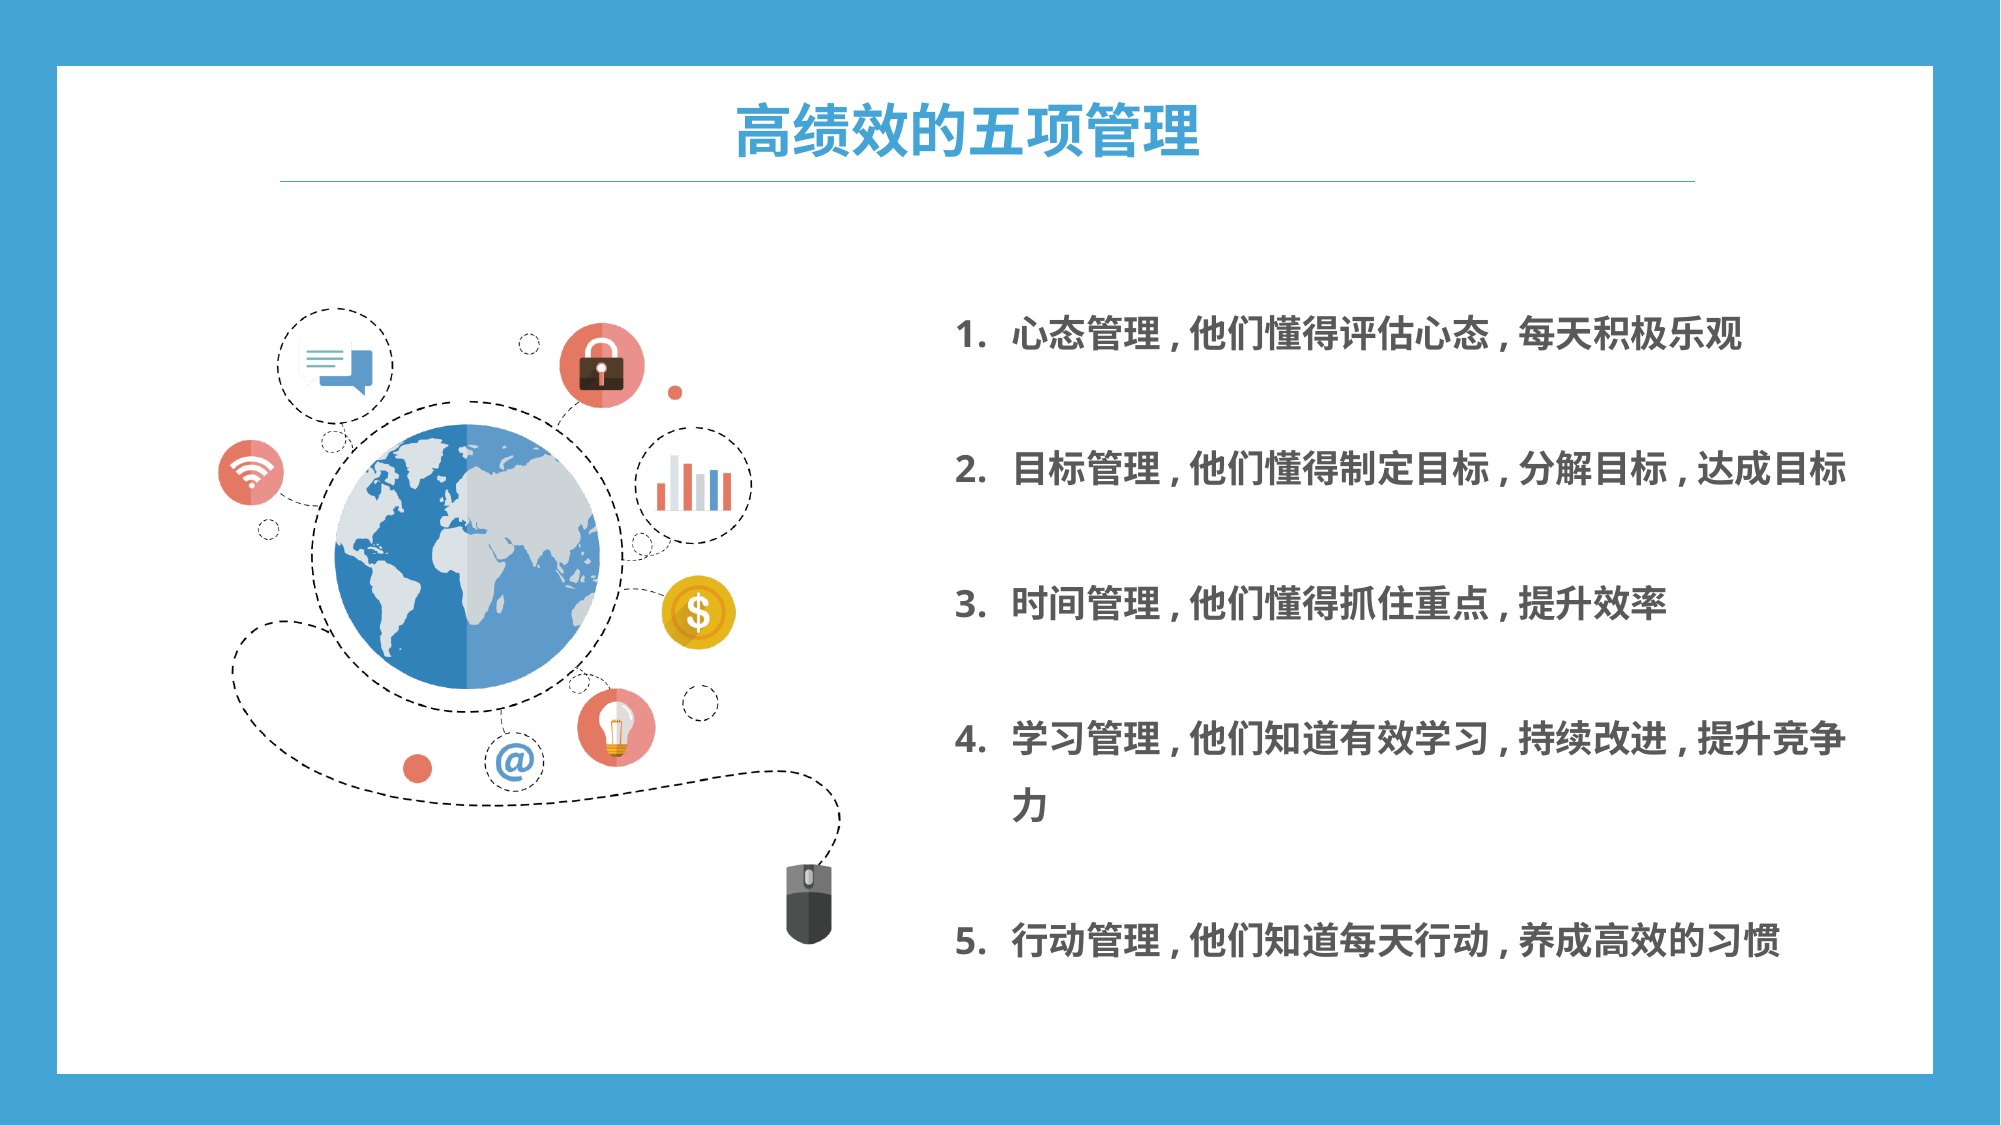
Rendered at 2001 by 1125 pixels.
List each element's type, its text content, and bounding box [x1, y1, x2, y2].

picture [171, 275, 883, 987]
text_box 心态管理,他们懂得评估心态,每天积极乐观 目标管理,他们懂得制定目标,分解目标,达成目标 时间管理,他们懂得抓住重点,提升效率 学习管理,他们知道有效学习,持续改进,提升竞争力 行动管理,他们知道每天行动,养成高效的习惯 [948, 281, 1857, 969]
text_box 高绩效的五项管理 [719, 86, 1239, 172]
